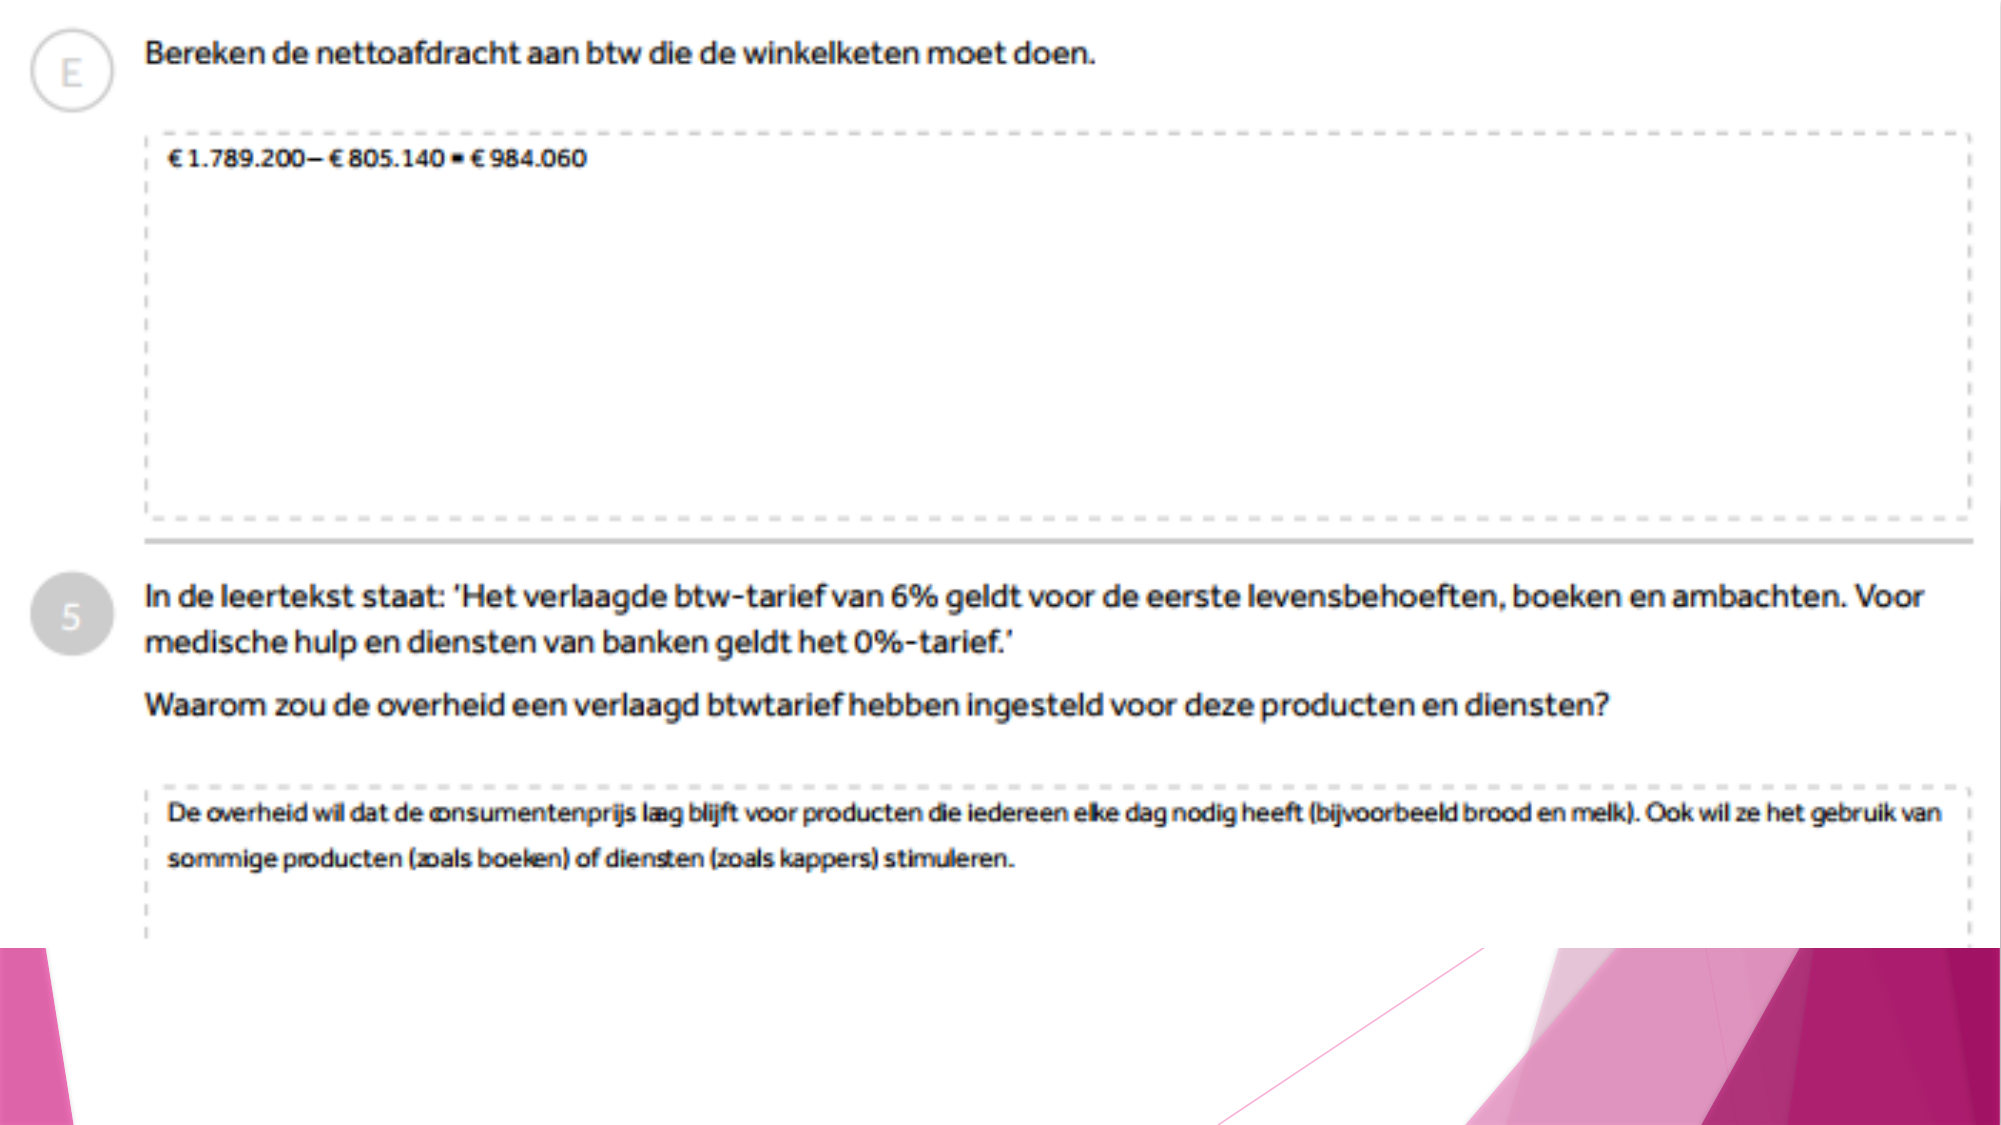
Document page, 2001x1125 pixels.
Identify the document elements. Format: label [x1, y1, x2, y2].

picture [0, 0, 2000, 948]
